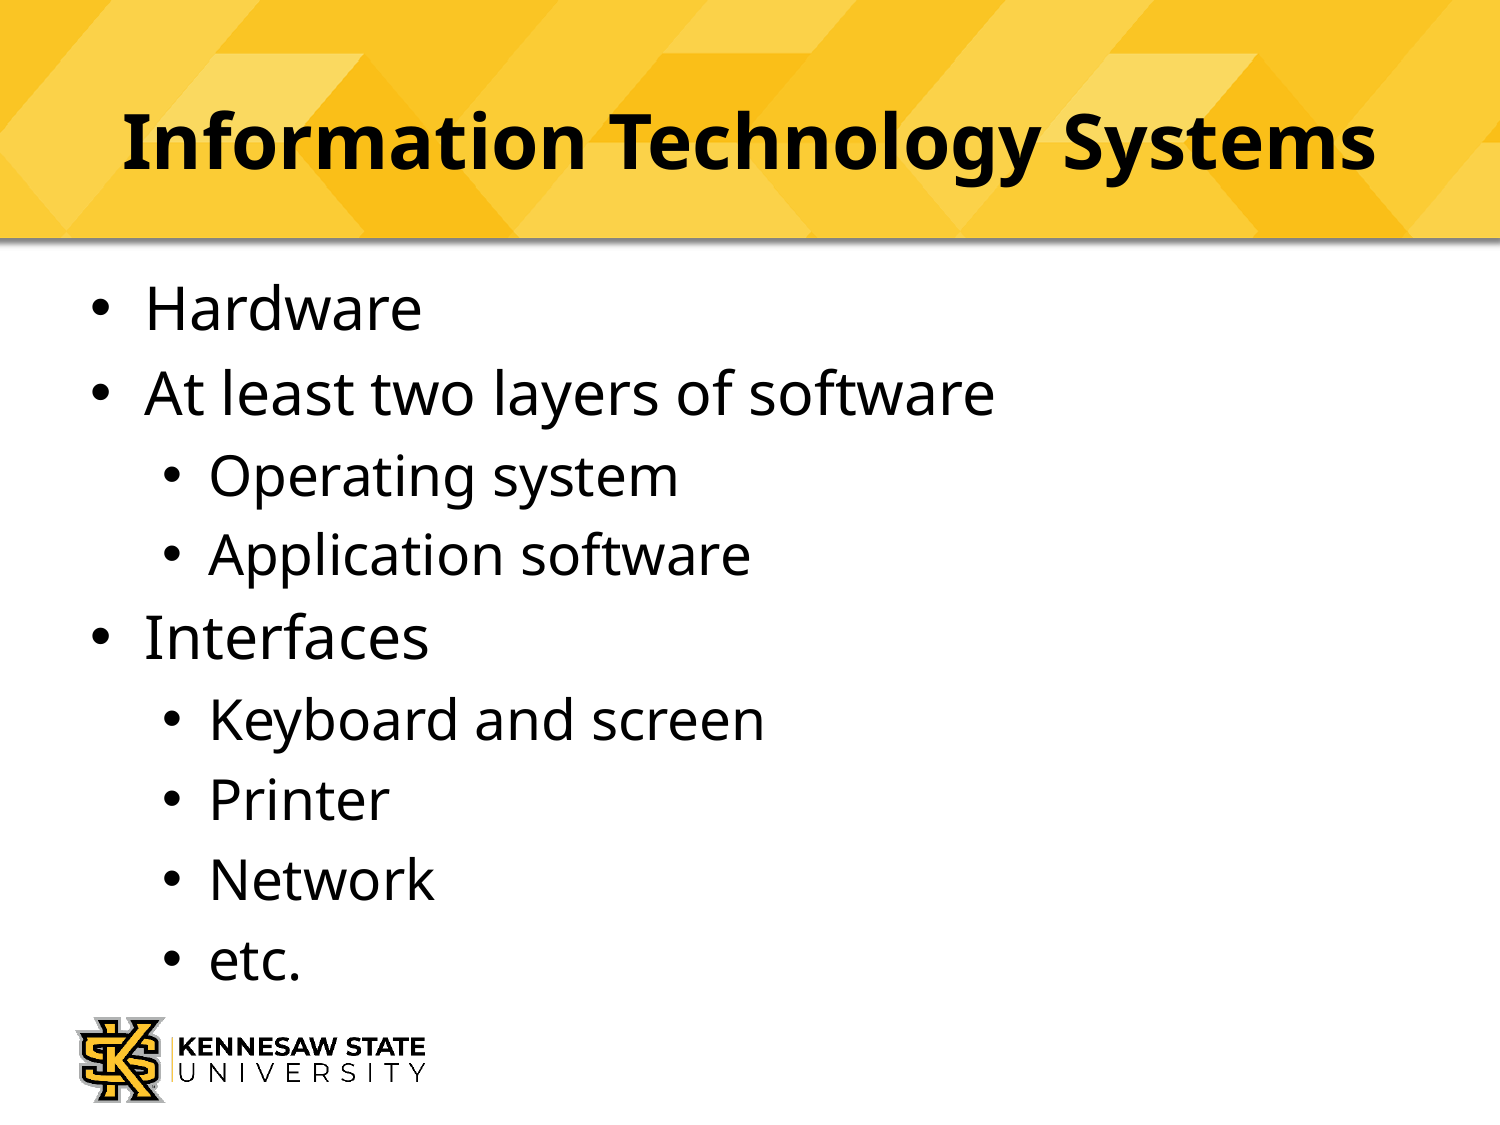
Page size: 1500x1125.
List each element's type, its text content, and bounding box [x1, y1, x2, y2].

picture [75, 1017, 425, 1103]
title Information Technology Systems [75, 45, 1425, 233]
list Hardware At least two layers of software Operating system Application software Interfaces Keyboard and screen Printer Network etc. [75, 262, 1425, 1005]
picture [0, 0, 1500, 251]
